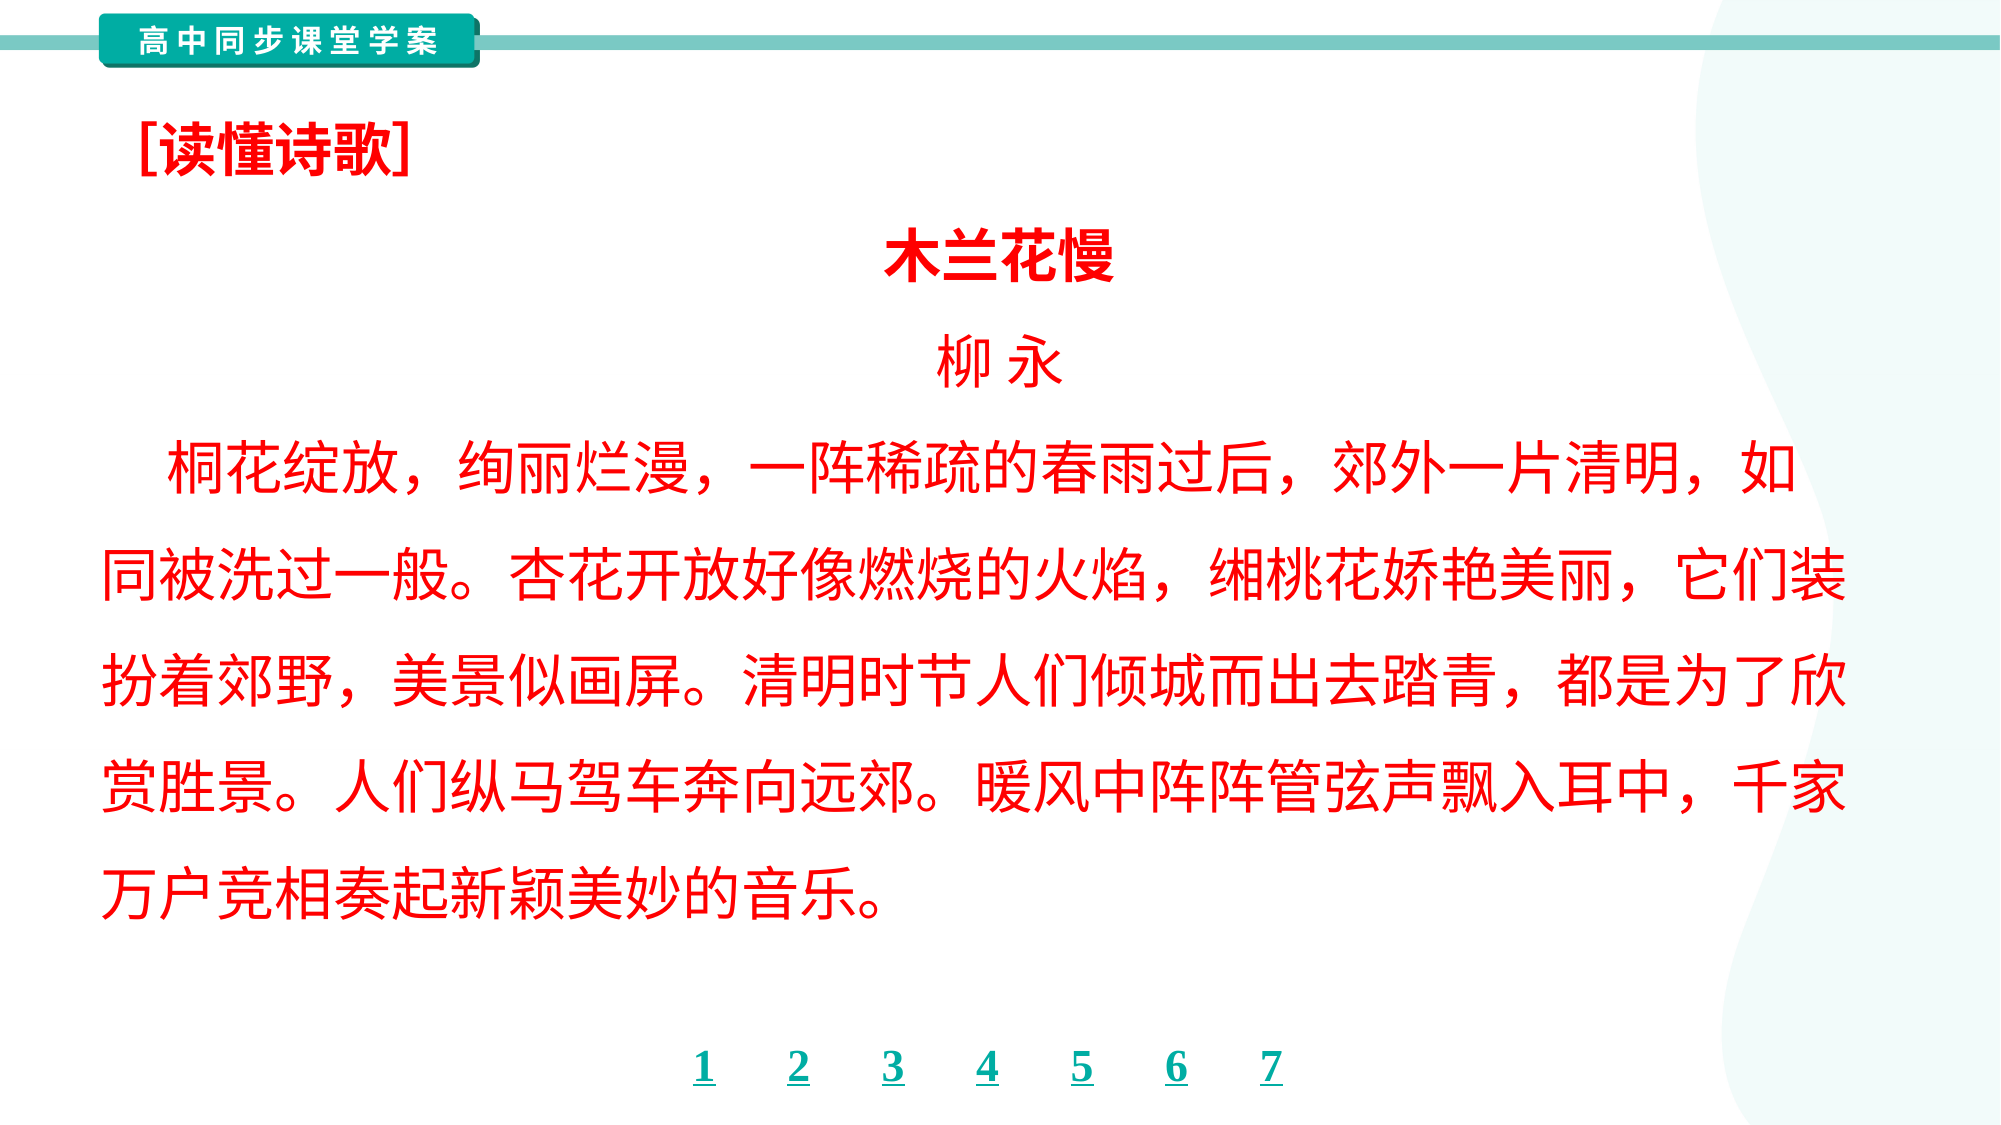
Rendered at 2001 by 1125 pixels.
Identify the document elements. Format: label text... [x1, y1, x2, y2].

text_box ［读懂诗歌］ 木兰花慢 柳 永 桐花绽放，绚丽烂漫，一阵稀疏的春雨过后，郊外一片清明，如 同被洗过一般。杏花开放好像燃烧的火焰，缃桃花娇艳美丽，它们装 扮着郊野，美景似画屏。清明时节人们倾城而出去踏青，都是为了欣 赏胜景。人们纵马驾车奔向远郊。暖风中阵阵管弦声飘入耳中，千家 万户竞相奏起新颖美妙的音乐。 [100, 76, 1899, 927]
picture [0, 0, 2000, 1125]
